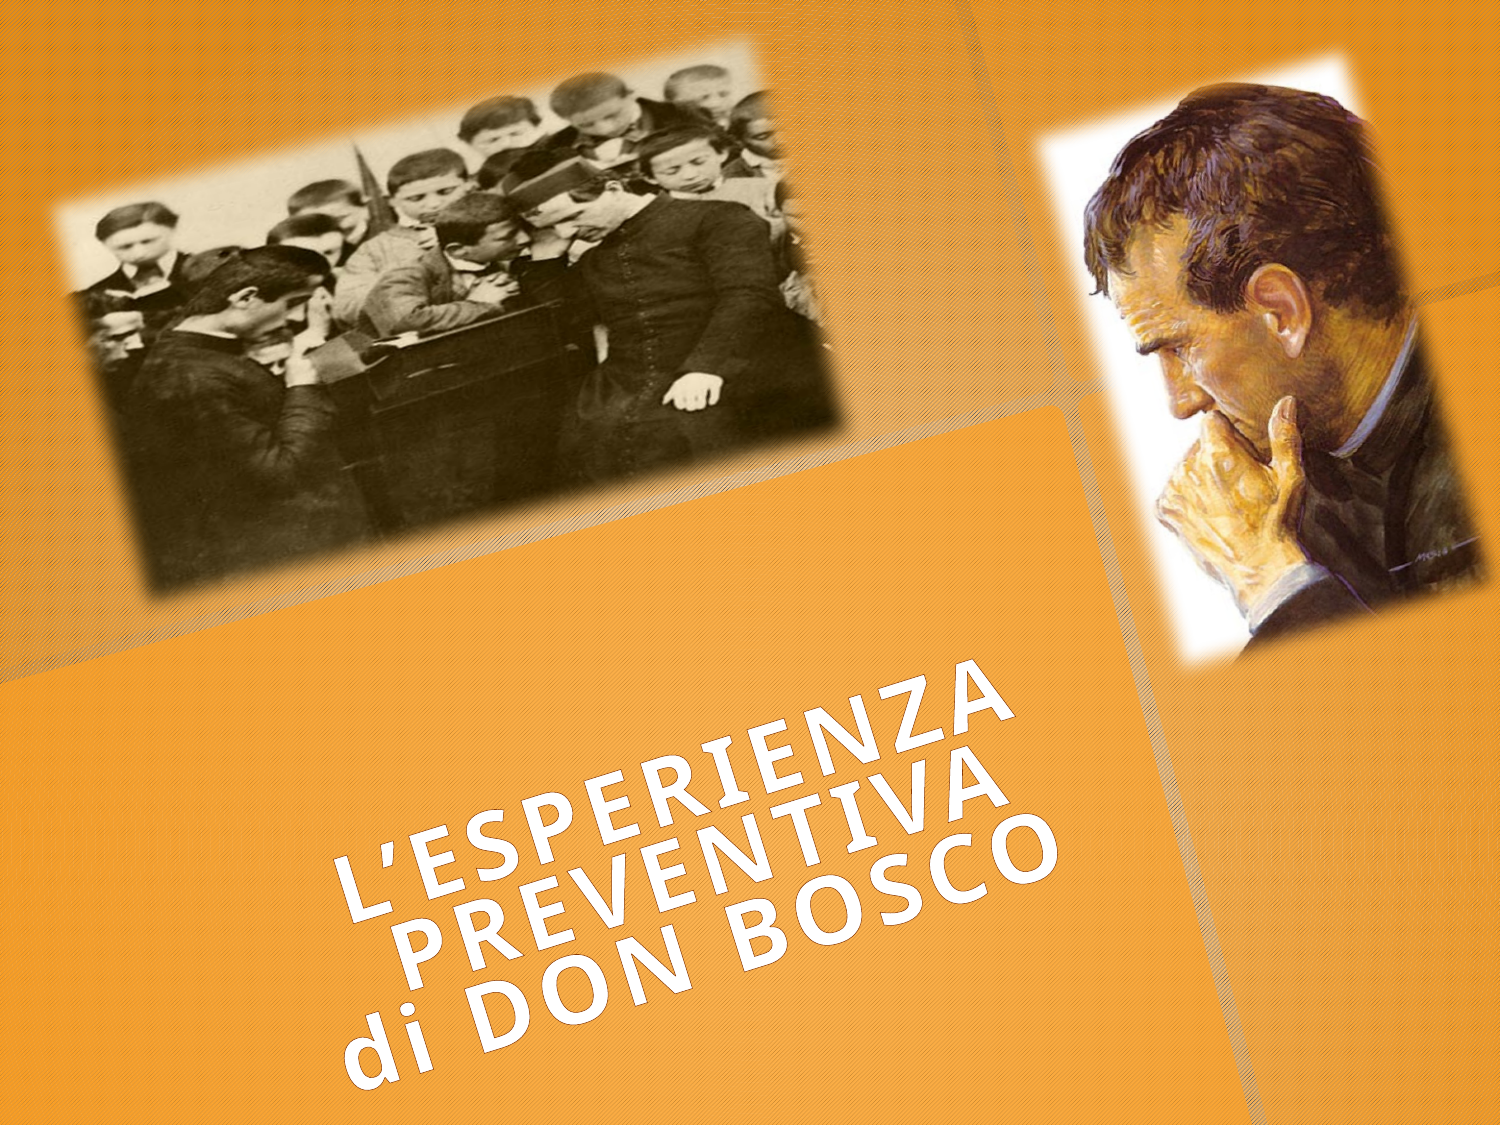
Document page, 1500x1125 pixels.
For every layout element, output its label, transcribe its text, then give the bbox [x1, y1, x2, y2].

title L’ESPERIENZA PREVENTIVA di DON BOSCO [77, 638, 1093, 1125]
picture [61, 45, 838, 594]
picture [1046, 63, 1478, 657]
